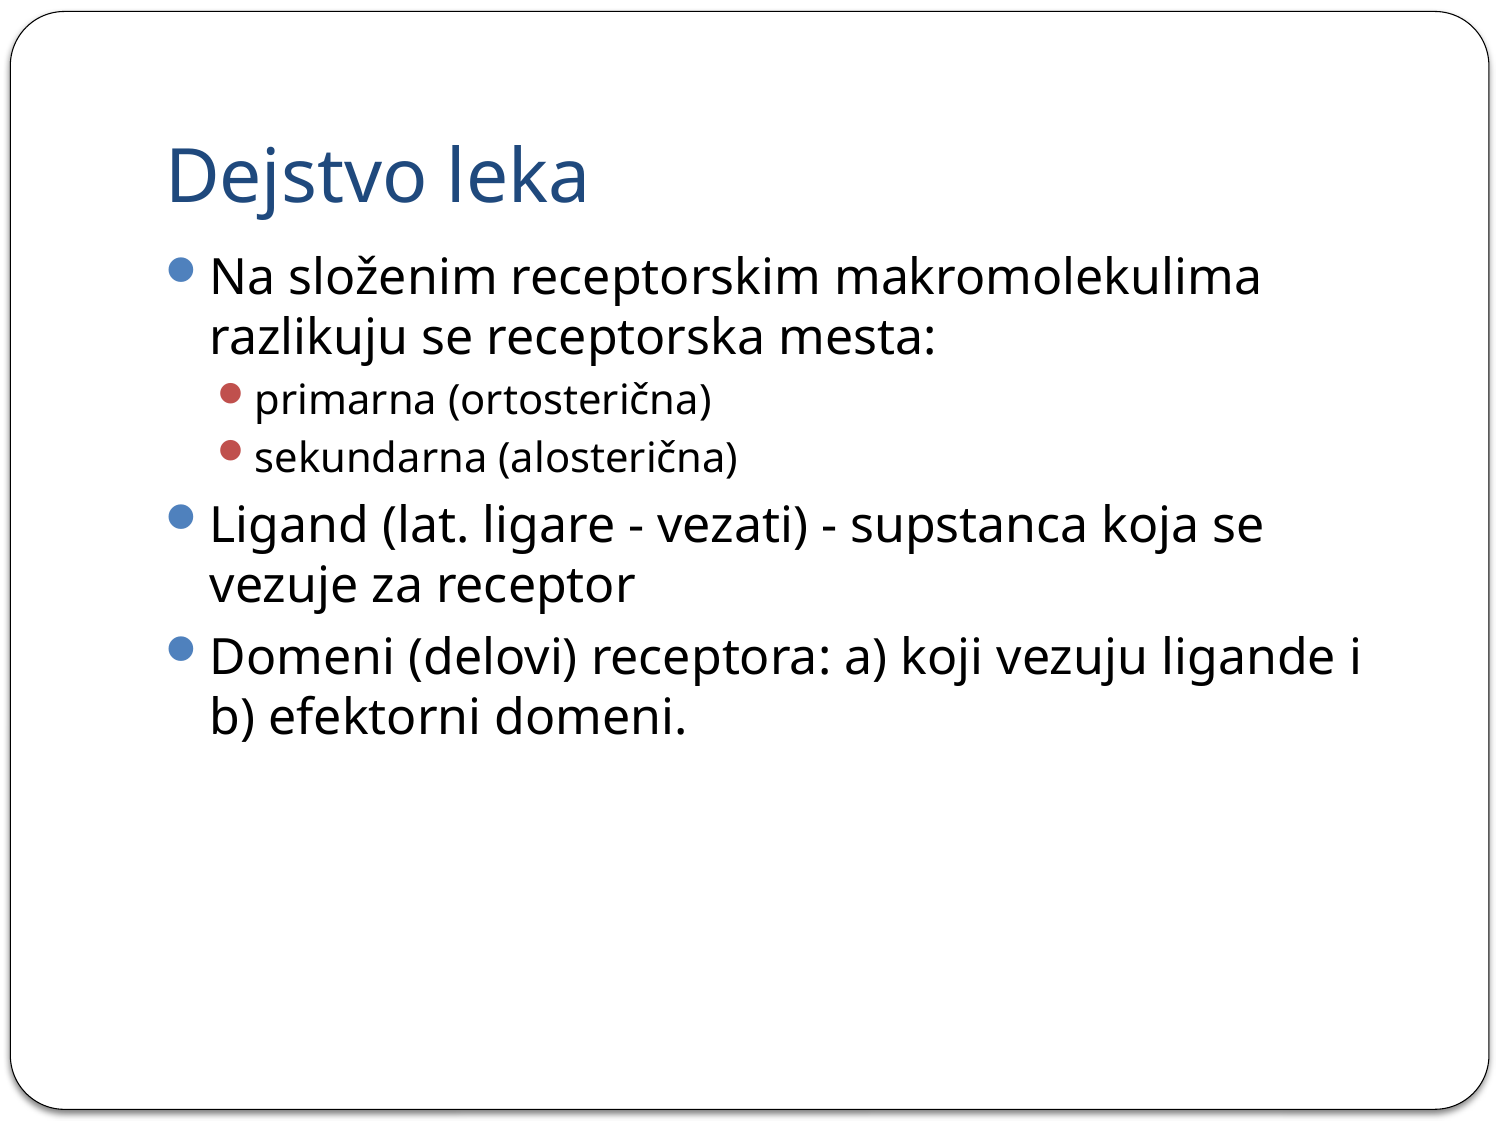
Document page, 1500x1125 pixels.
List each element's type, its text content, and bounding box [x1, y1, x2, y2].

list Na složenim receptorskim makromolekulima razlikuju se receptorska mesta: primarna (ortosterična) sekundarna (alosterična) Ligand (lat. ligare - vezati) - supstanca koja se vezuje za receptor Domeni (delovi) receptora: a) koji vezuju ligande i b) efektorni domeni. [149, 237, 1426, 988]
title Dejstvo leka [149, 44, 1426, 233]
